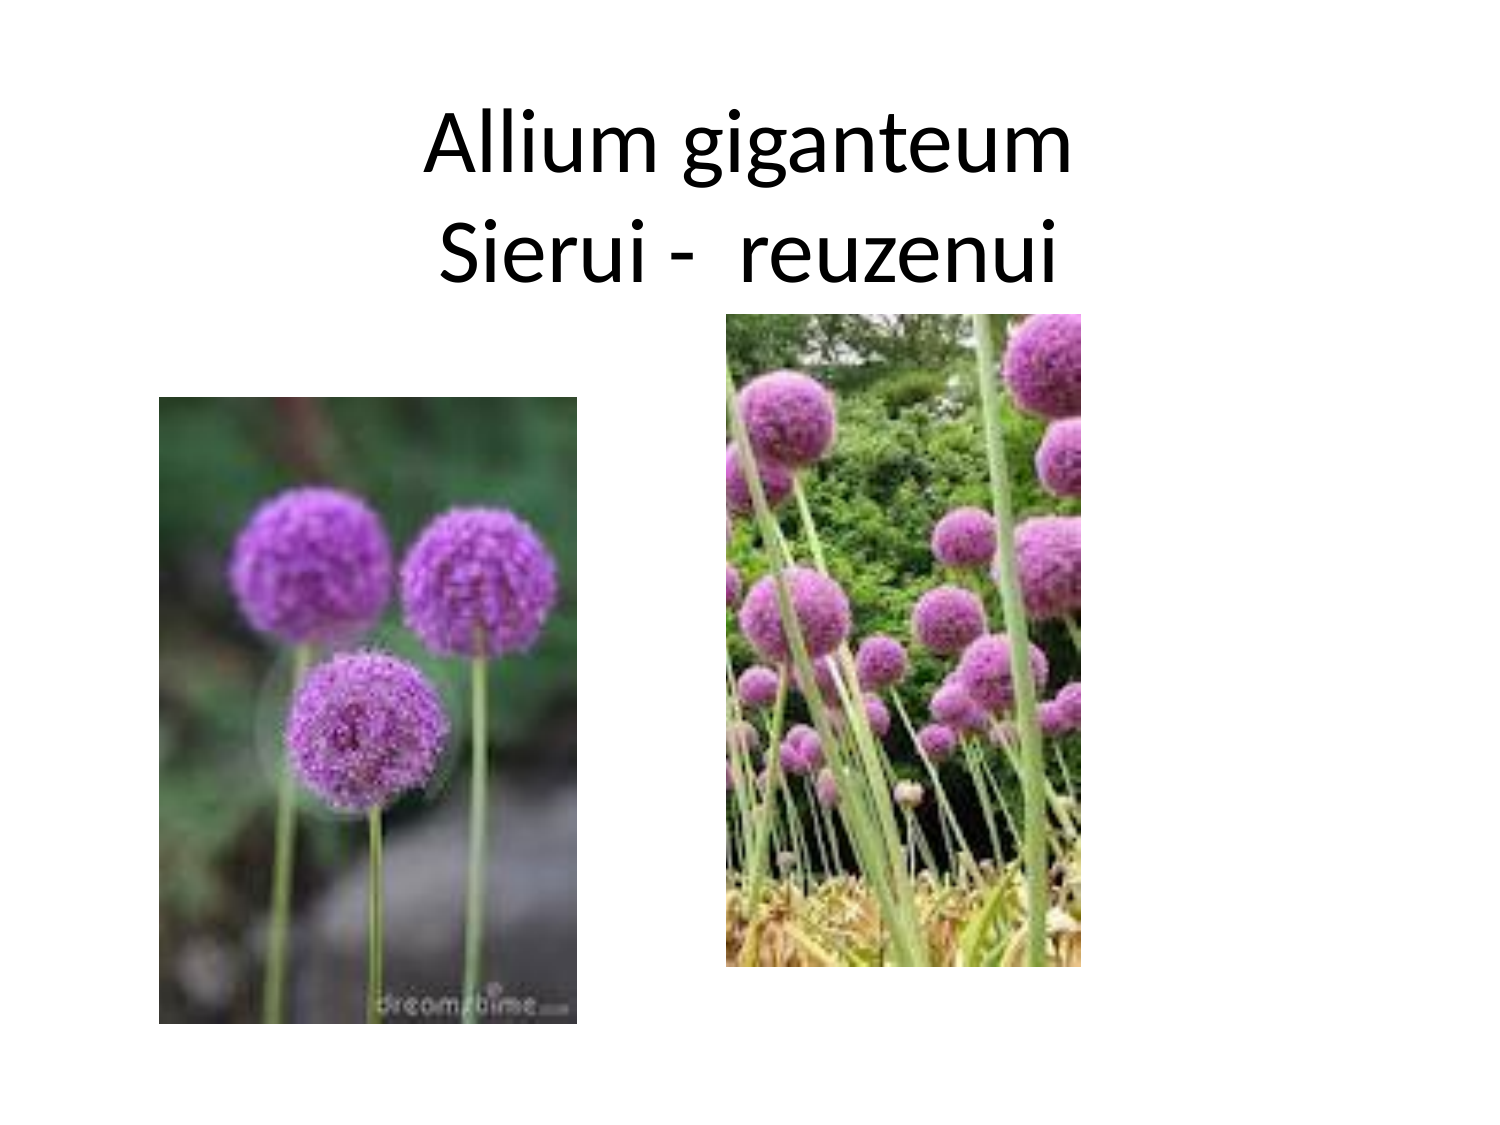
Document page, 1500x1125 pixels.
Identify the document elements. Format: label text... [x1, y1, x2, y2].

title Allium giganteum Sierui - reuzenui [123, 66, 1376, 315]
picture [726, 314, 1081, 967]
picture [159, 396, 577, 1024]
